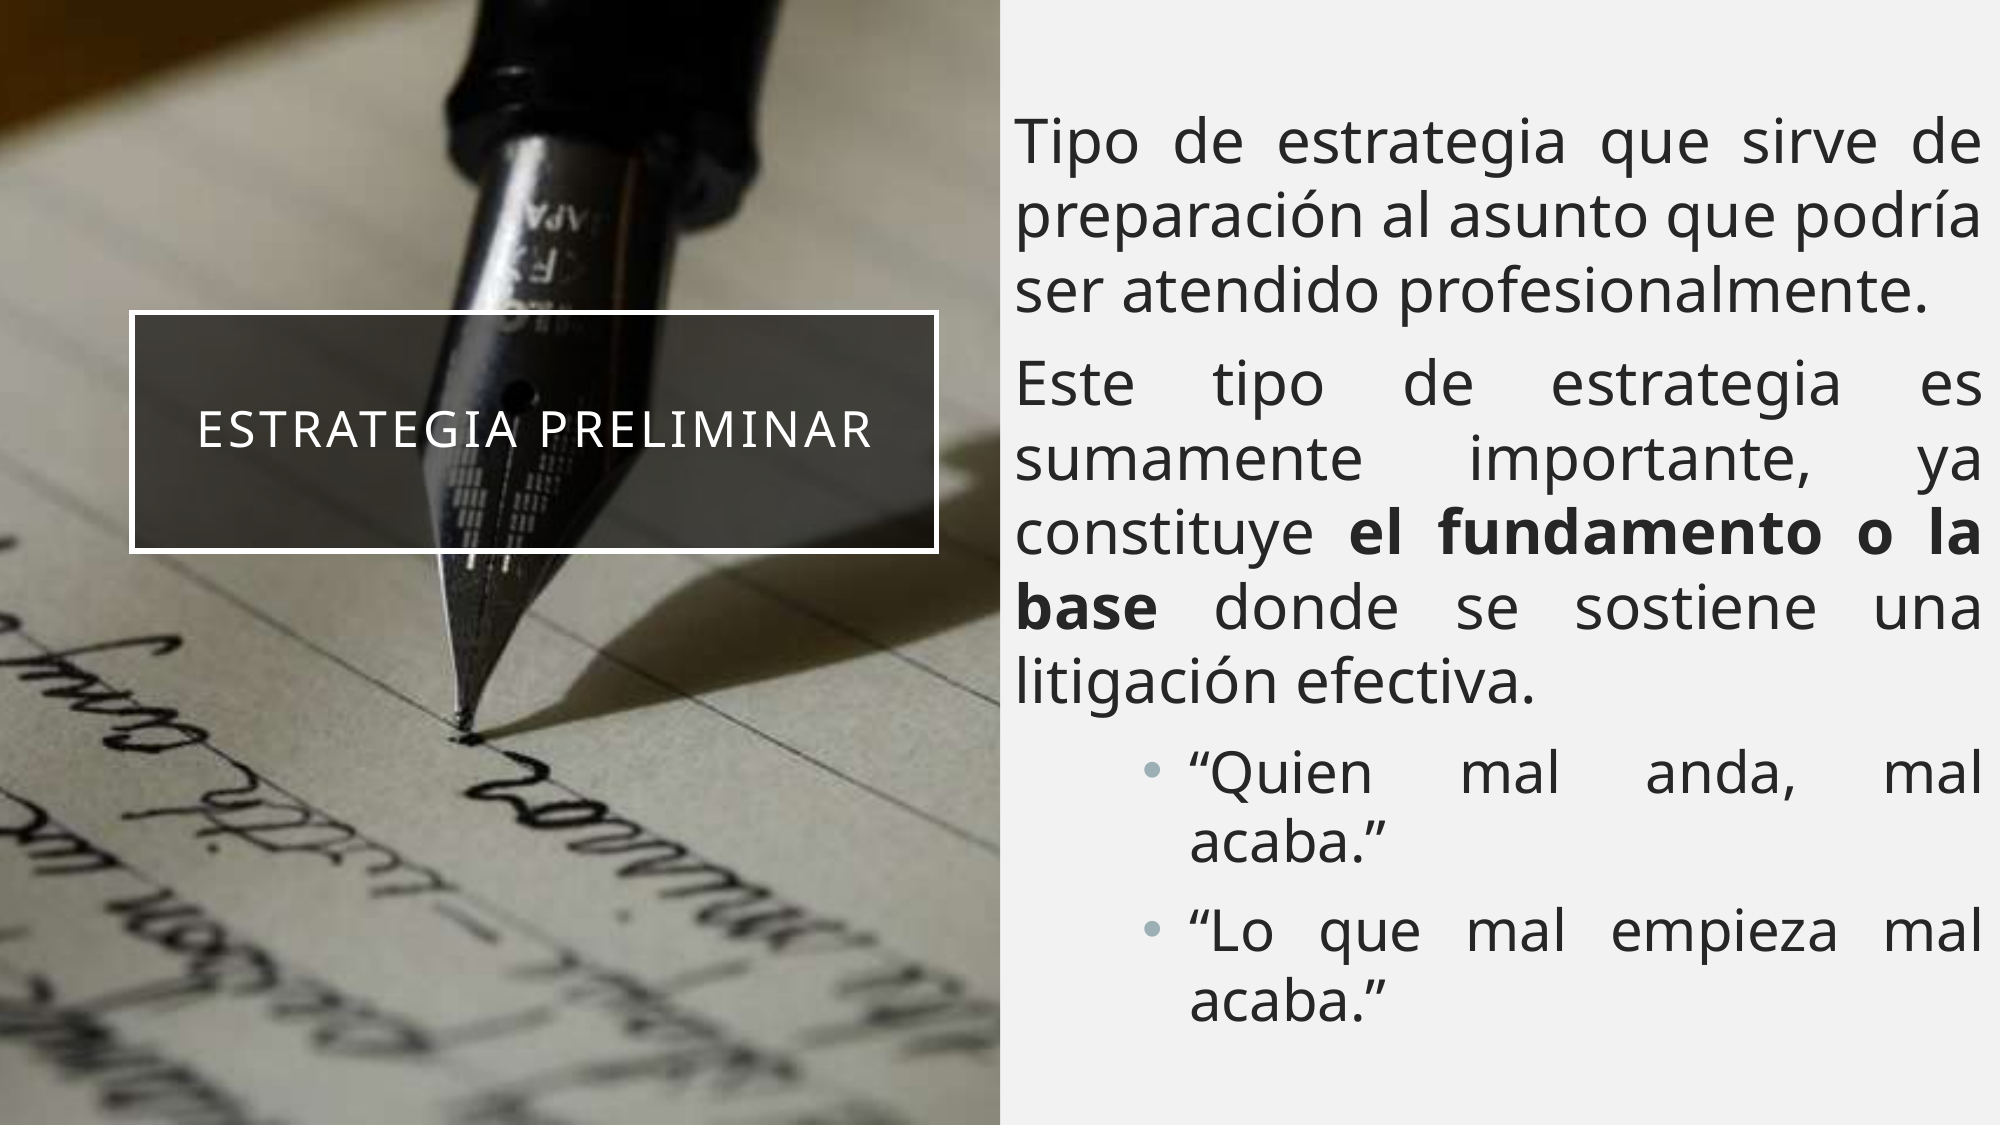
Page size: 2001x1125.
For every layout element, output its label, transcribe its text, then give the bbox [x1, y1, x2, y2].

list Tipo de estrategia que sirve de preparación al asunto que podría ser atendido profesionalmente. Este tipo de estrategia es sumamente importante, ya constituye el fundamento o la base donde se sostiene una litigación efectiva. “Quien mal anda, mal acaba.” “Lo que mal empieza mal acaba.” [1001, 0, 2000, 1125]
picture [0, 0, 1001, 1125]
